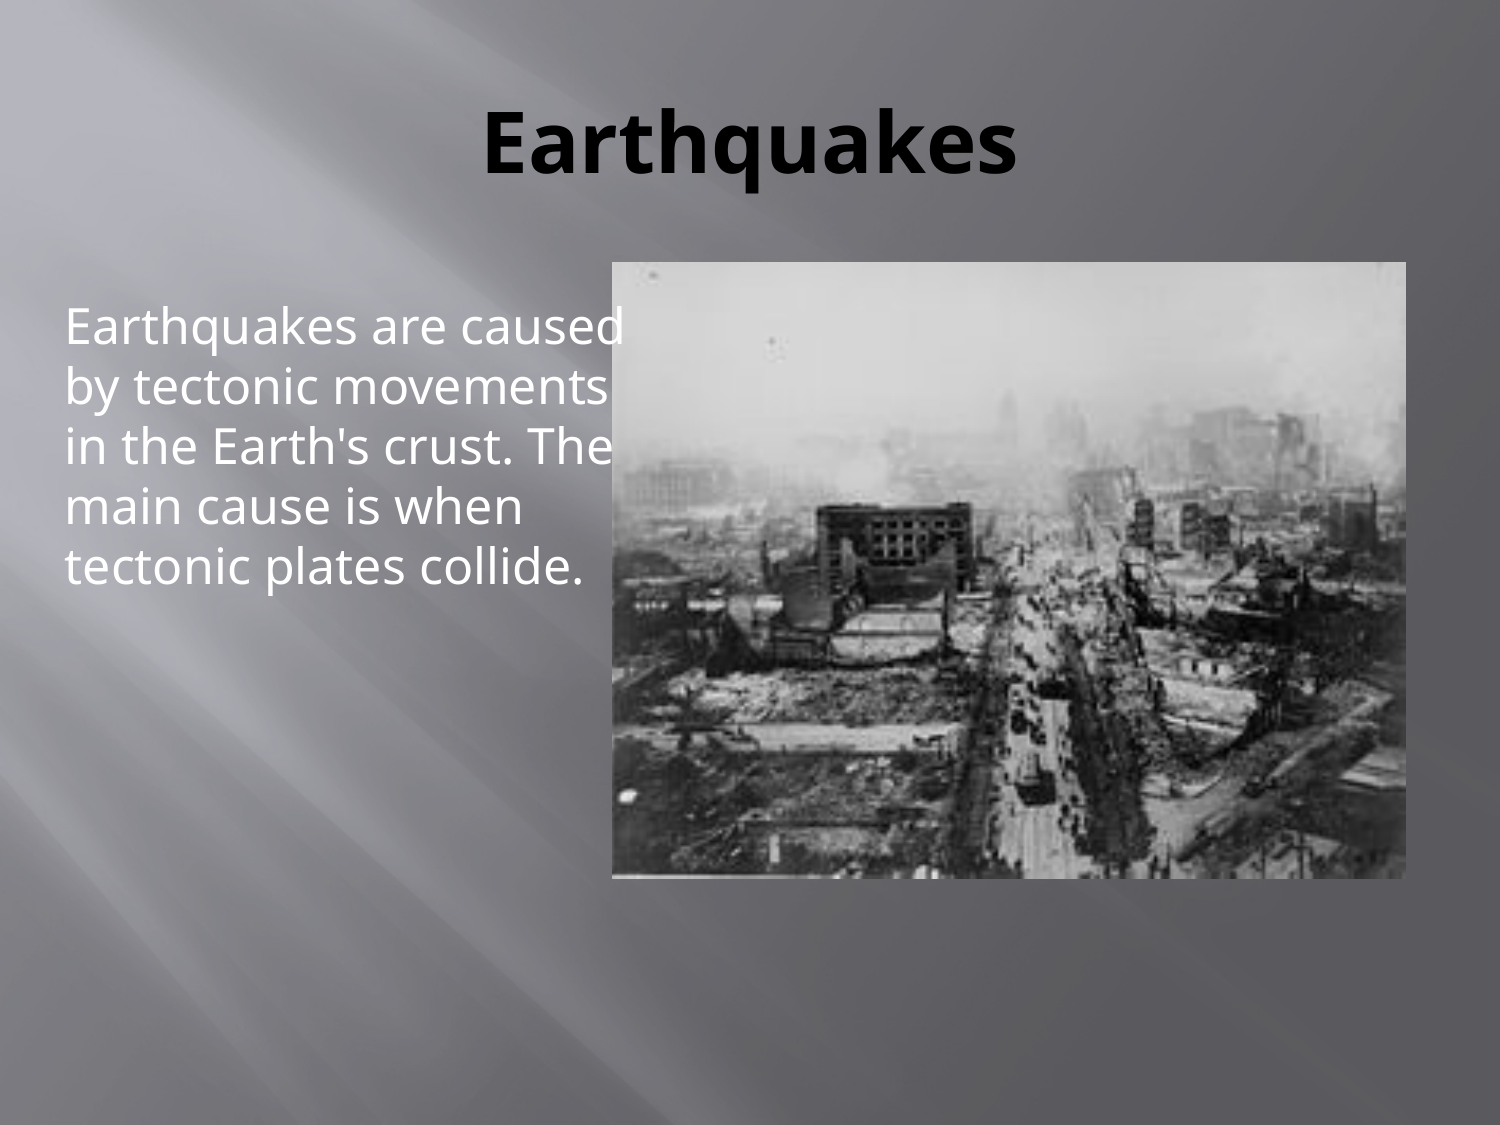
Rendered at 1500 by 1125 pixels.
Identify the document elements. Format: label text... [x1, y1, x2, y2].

title Earthquakes [75, 45, 1425, 233]
picture [612, 262, 1407, 879]
text_box Earthquakes are caused by tectonic movements in the Earth's crust. The main cause is when tectonic plates collide. [49, 287, 612, 603]
